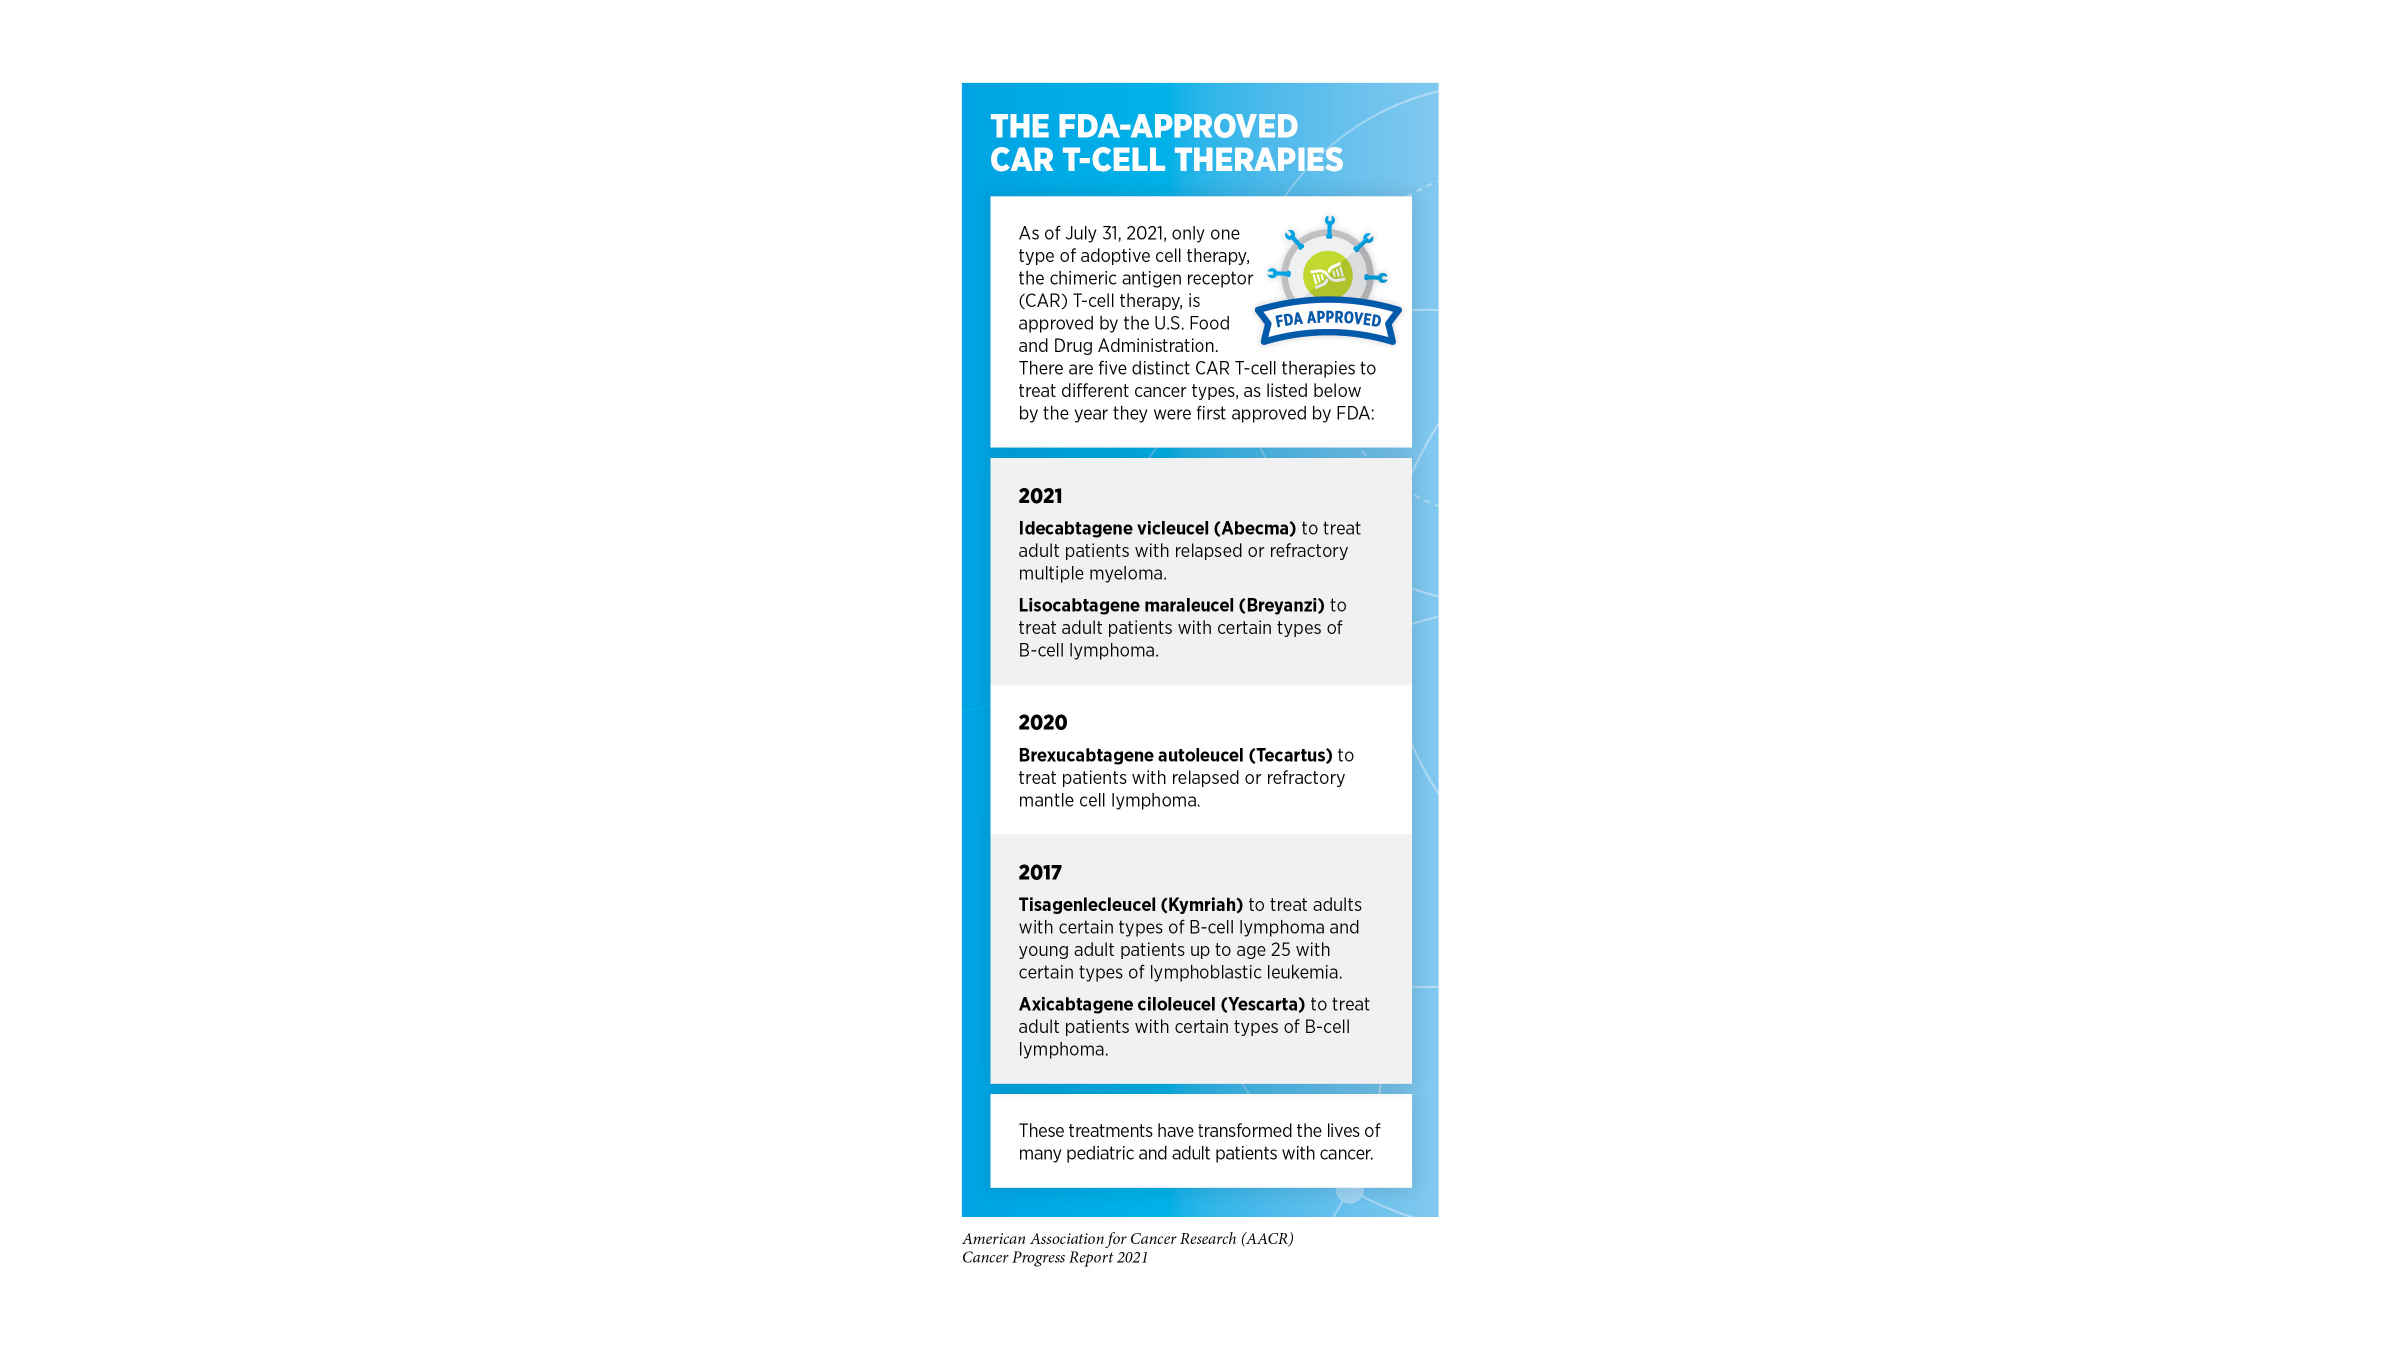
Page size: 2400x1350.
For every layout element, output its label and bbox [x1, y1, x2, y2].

picture [951, 73, 1448, 1276]
